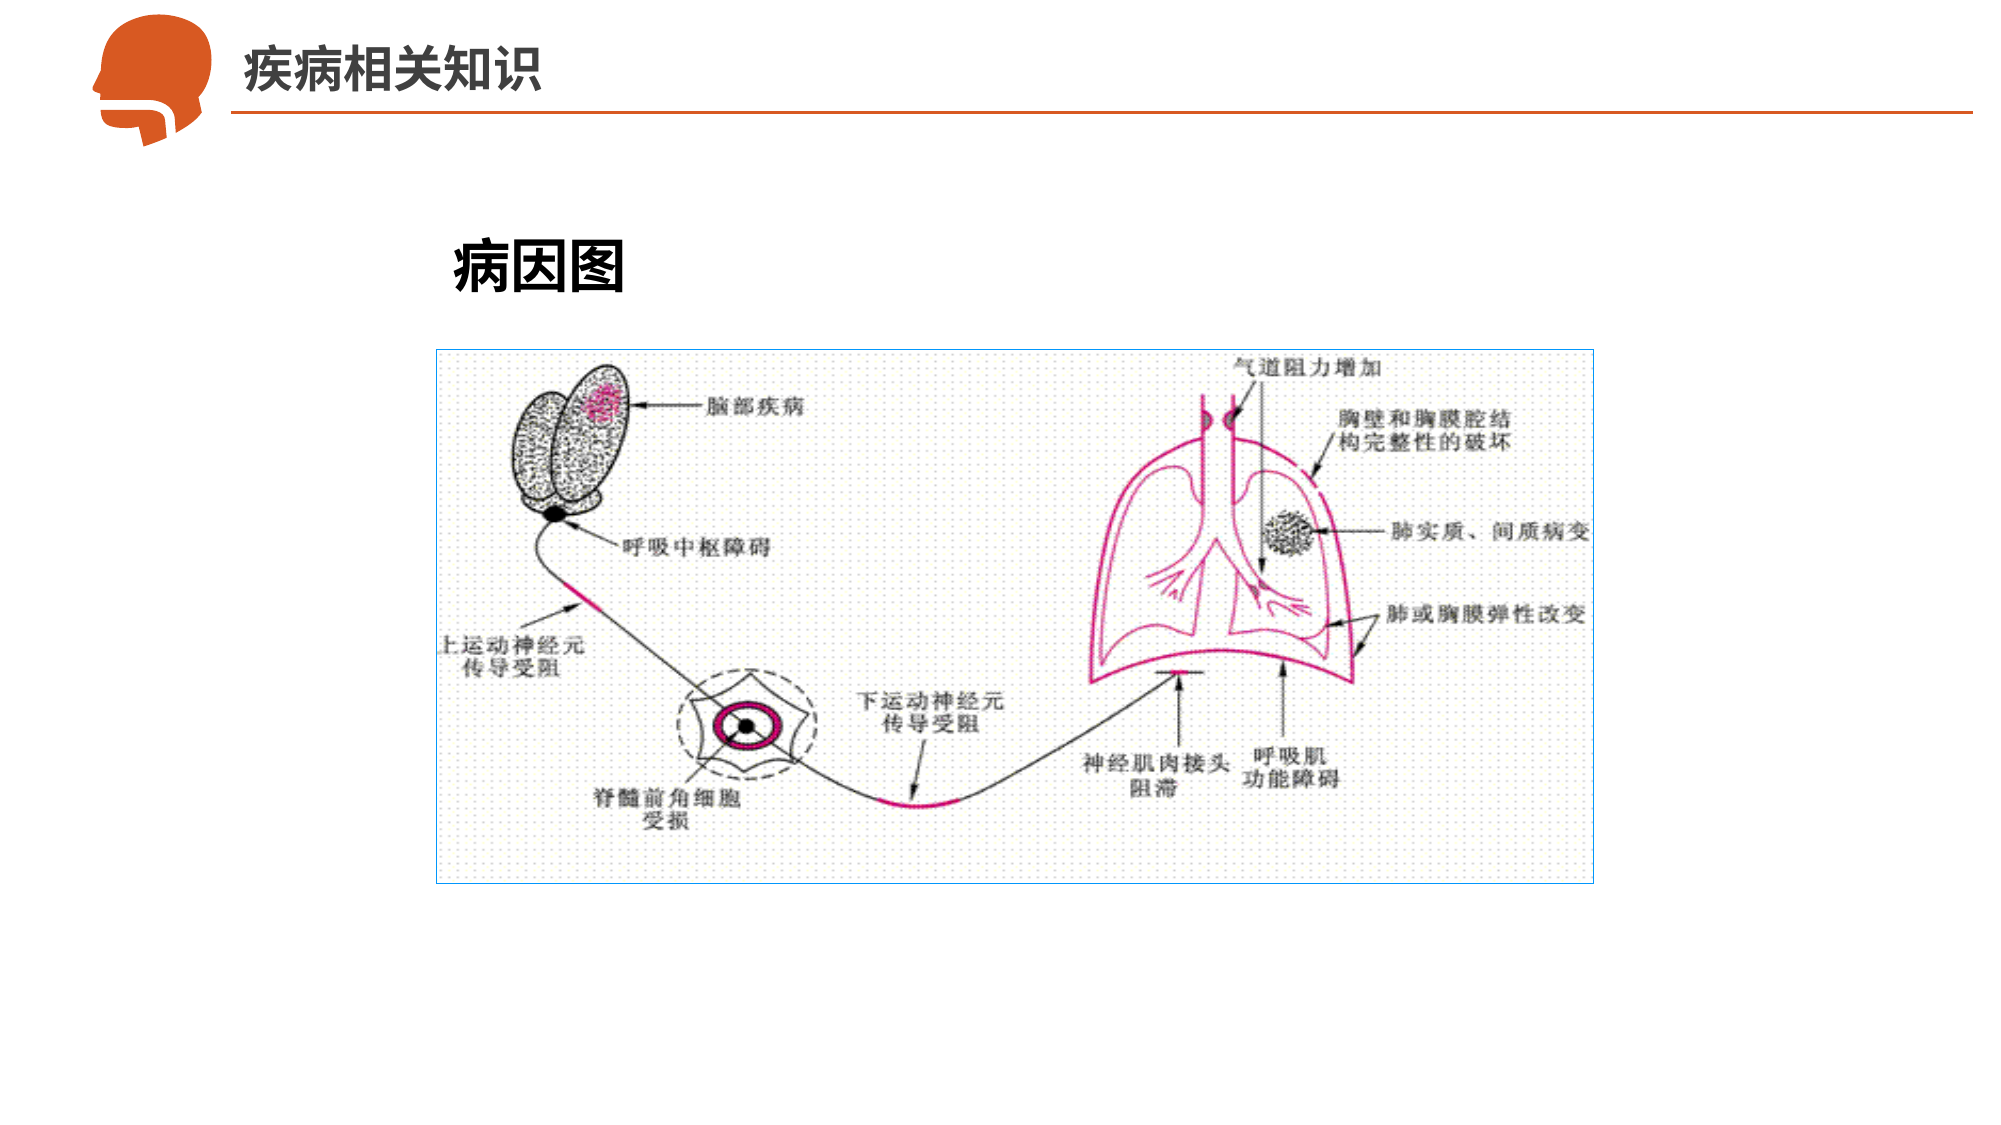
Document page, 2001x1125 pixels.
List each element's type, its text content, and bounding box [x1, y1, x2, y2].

picture [436, 349, 1594, 884]
text_box [92, 14, 212, 134]
text_box 疾病相关知识 [228, 36, 594, 104]
text_box 病因图 [437, 221, 642, 307]
text_box [100, 109, 167, 147]
